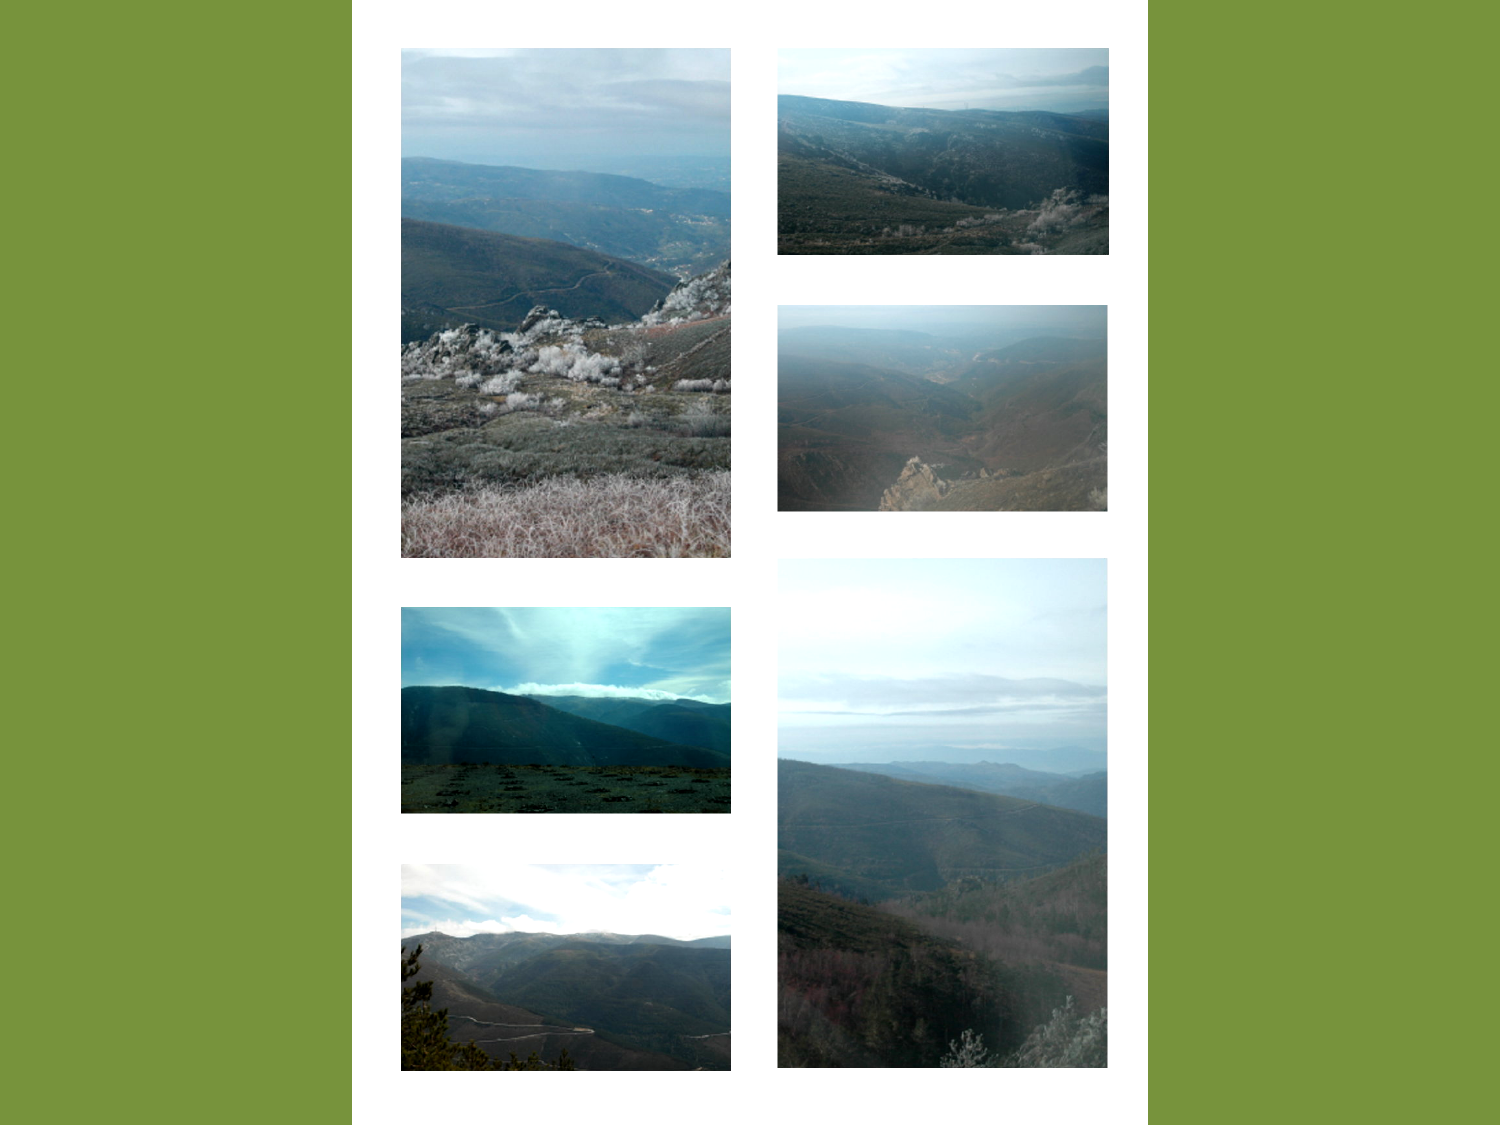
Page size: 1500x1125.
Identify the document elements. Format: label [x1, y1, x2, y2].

picture [352, 0, 1148, 1125]
